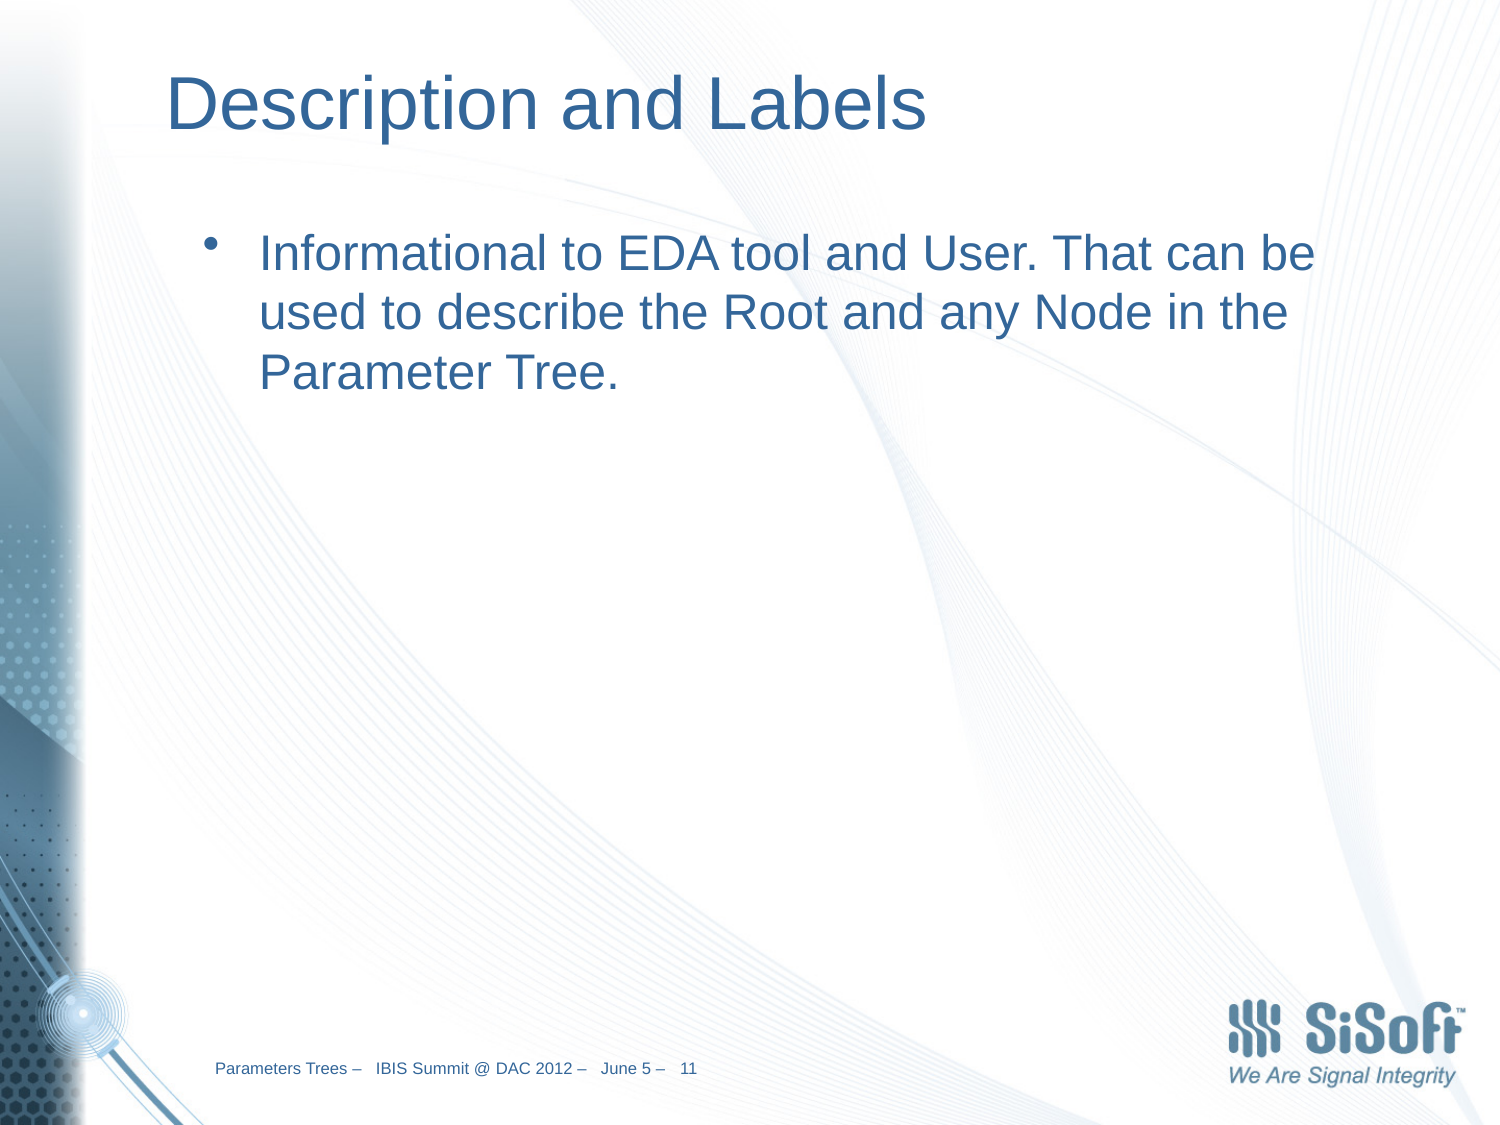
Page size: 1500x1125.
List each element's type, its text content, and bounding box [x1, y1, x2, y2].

footer Parameters Trees – IBIS Summit @ DAC 2012 – June 5 – 11 [200, 1050, 975, 1104]
picture [0, 0, 1500, 1125]
title Description and Labels [150, 24, 1300, 175]
list Informational to EDA tool and User. That can be used to describe the Root and any Node in the Parameter Tree. [187, 212, 1363, 963]
